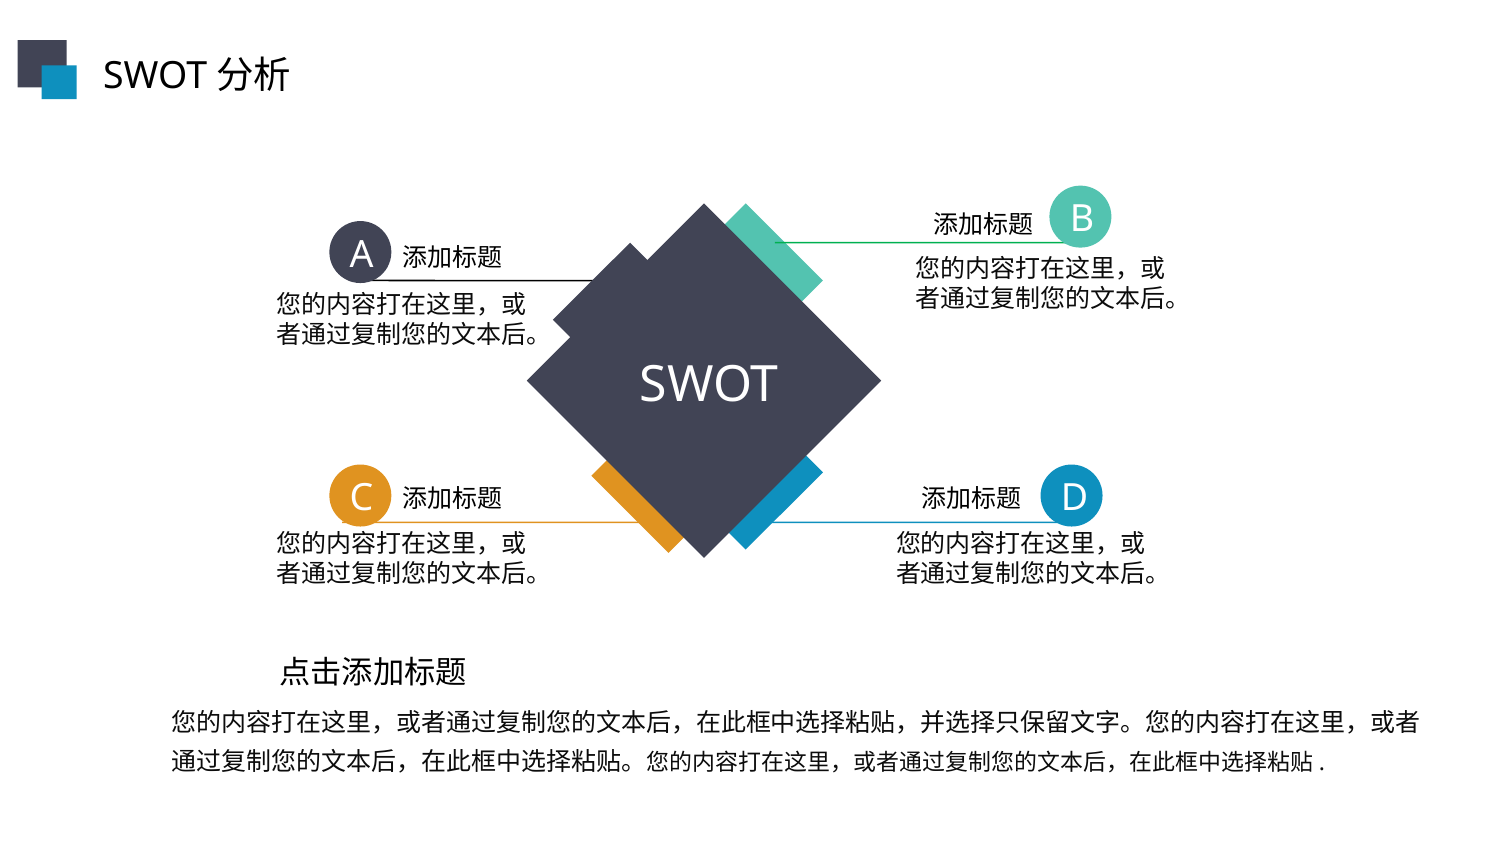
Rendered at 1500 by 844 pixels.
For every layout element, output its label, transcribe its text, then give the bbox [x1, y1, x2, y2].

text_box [526, 203, 882, 558]
text_box 添加标题 [910, 476, 1033, 518]
text_box C [329, 464, 390, 522]
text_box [17, 40, 77, 100]
text_box 您的内容打在这里，或者通过复制您的文本后。 [265, 522, 549, 594]
text_box D [1040, 464, 1103, 522]
text_box 您的内容打在这里，或者通过复制您的文本后。 [904, 246, 1185, 318]
text_box B [1049, 185, 1112, 246]
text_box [156, 644, 1441, 785]
text_box A [329, 221, 390, 283]
text_box 添加标题 [922, 202, 1045, 244]
text_box SWOT分析 [88, 43, 306, 104]
text_box 添加标题 [390, 476, 514, 518]
text_box 添加标题 [390, 235, 514, 277]
text_box 您的内容打在这里，或者通过复制您的文本后。 [265, 283, 526, 355]
text_box 您的内容打在这里，或者通过复制您的文本后。 [884, 522, 1165, 594]
